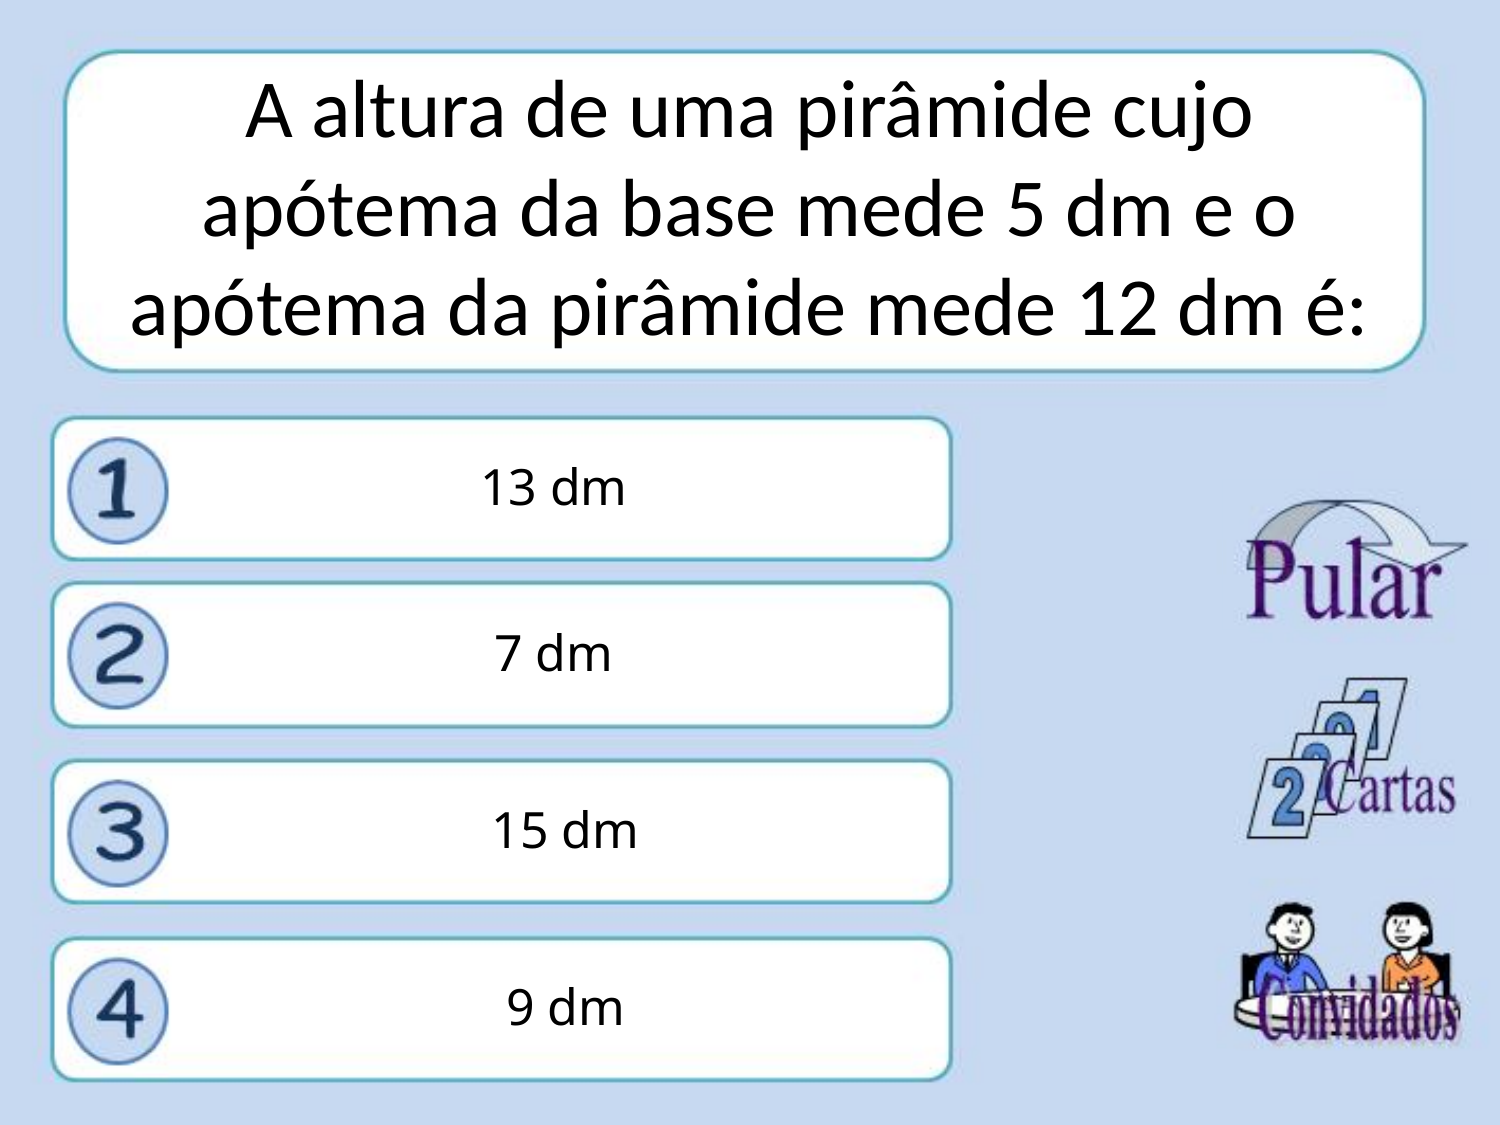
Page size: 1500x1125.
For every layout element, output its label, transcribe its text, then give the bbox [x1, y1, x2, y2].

text_box 13 dm [183, 420, 925, 551]
title A altura de uma pirâmide cujo apótema da base mede 5 dm e o apótema da pirâmide mede 12 dm é: [74, 44, 1426, 362]
text_box 15 dm [194, 763, 937, 894]
text_box . . [1222, 479, 1471, 630]
text_box 7 dm [183, 586, 925, 716]
picture [0, 0, 1500, 1125]
text_box 9 dm [194, 940, 937, 1071]
